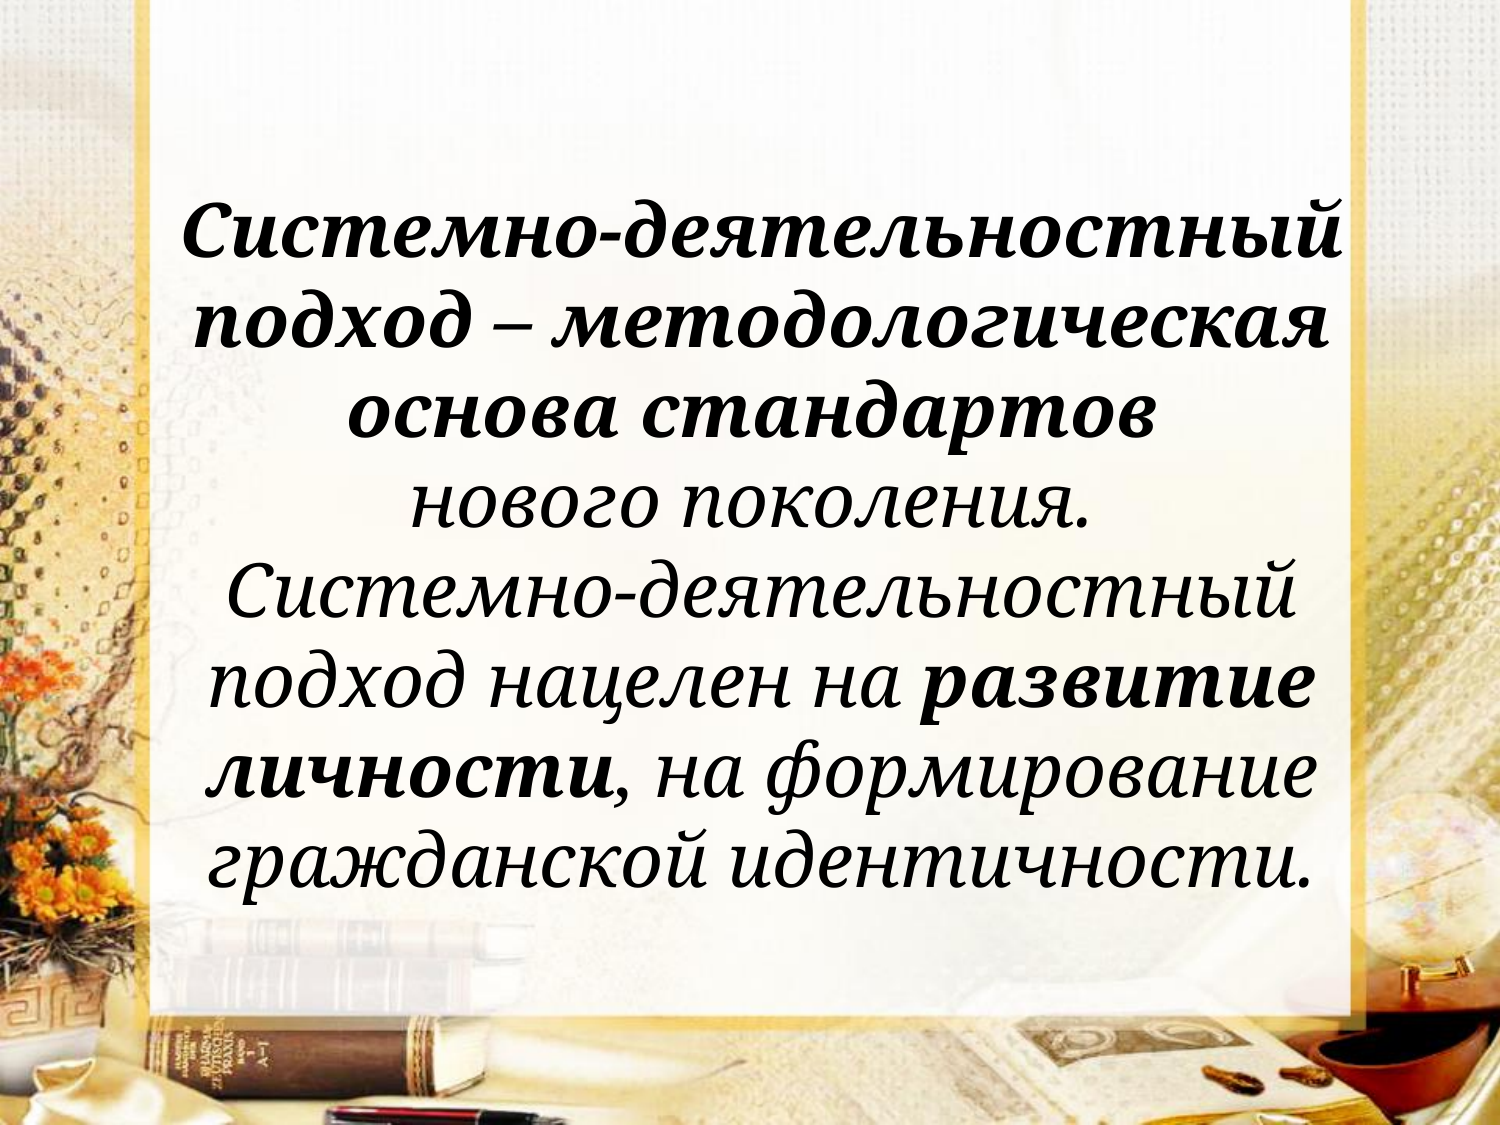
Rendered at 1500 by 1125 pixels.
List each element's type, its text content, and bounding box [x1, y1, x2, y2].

text_box Системно-деятельностный подход – методологическая основа стандартов нового поколения. Системно-деятельностный подход нацелен на развитие личности, на формирование гражданской идентичности. [149, 174, 1374, 910]
picture [0, 0, 1500, 1125]
